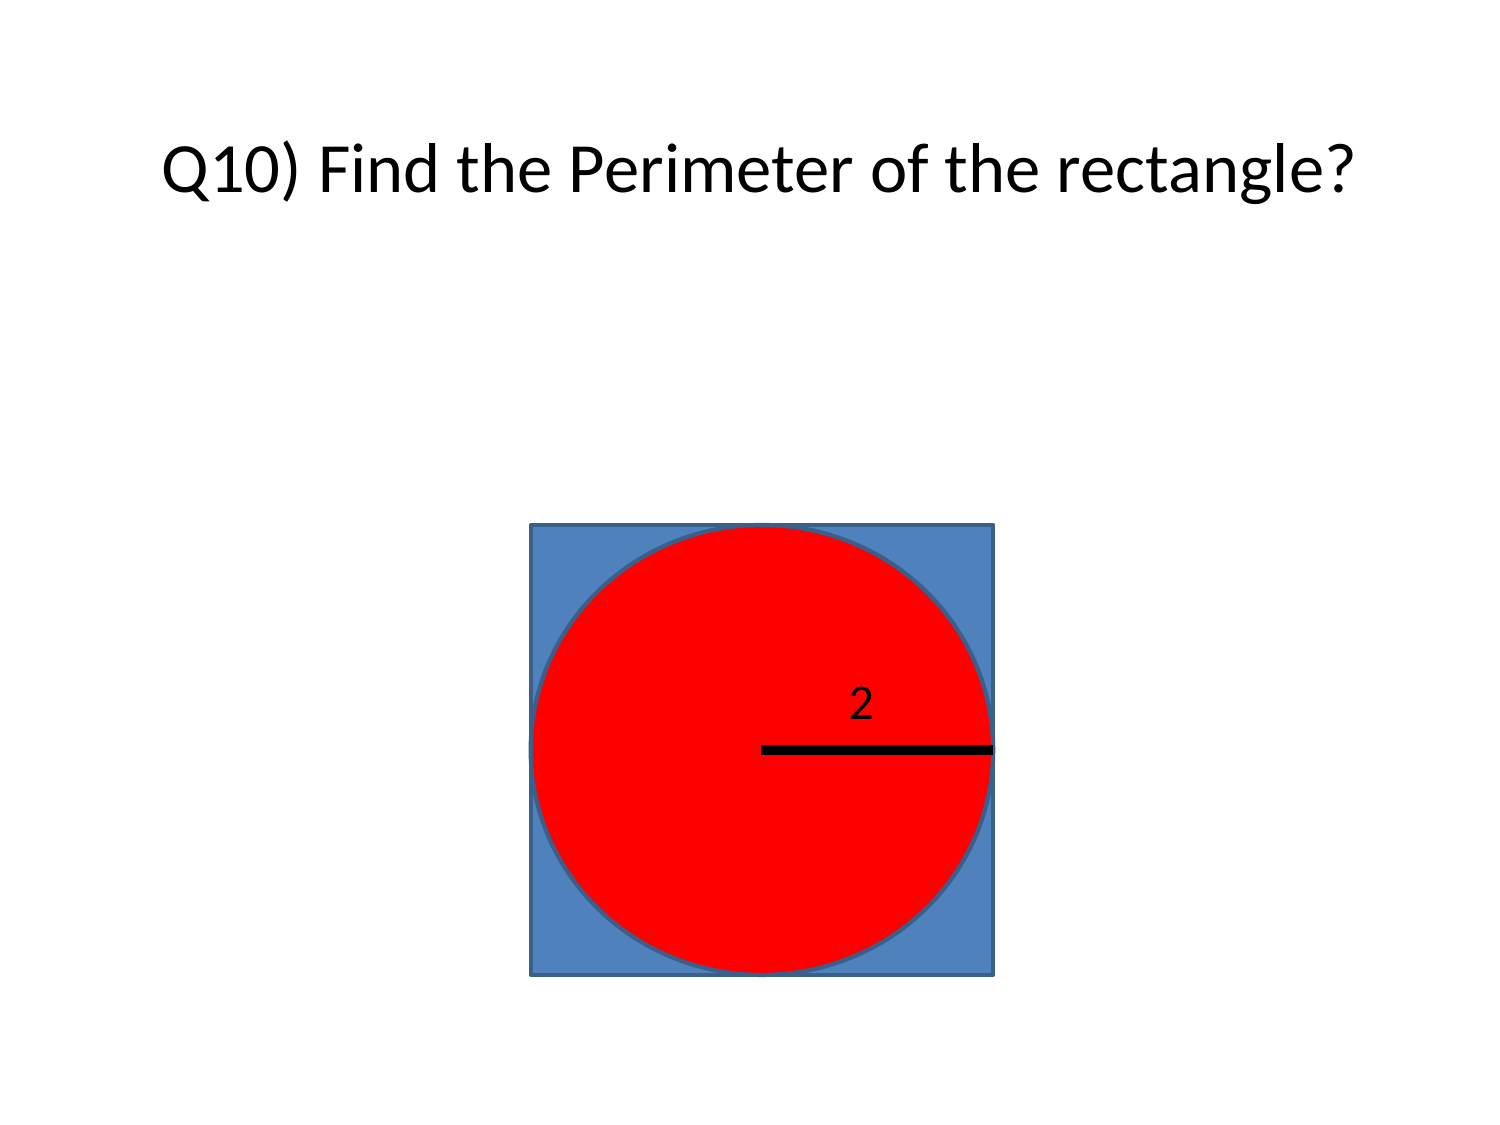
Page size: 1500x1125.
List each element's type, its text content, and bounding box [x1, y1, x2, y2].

list [75, 262, 1425, 1005]
title Q10) Find the Perimeter of the rectangle? [85, 112, 1436, 300]
text_box 2 [833, 662, 889, 738]
text_box [529, 775, 739, 977]
text_box [529, 523, 738, 724]
text_box [528, 522, 996, 978]
text_box [785, 774, 995, 977]
text_box [786, 523, 995, 726]
